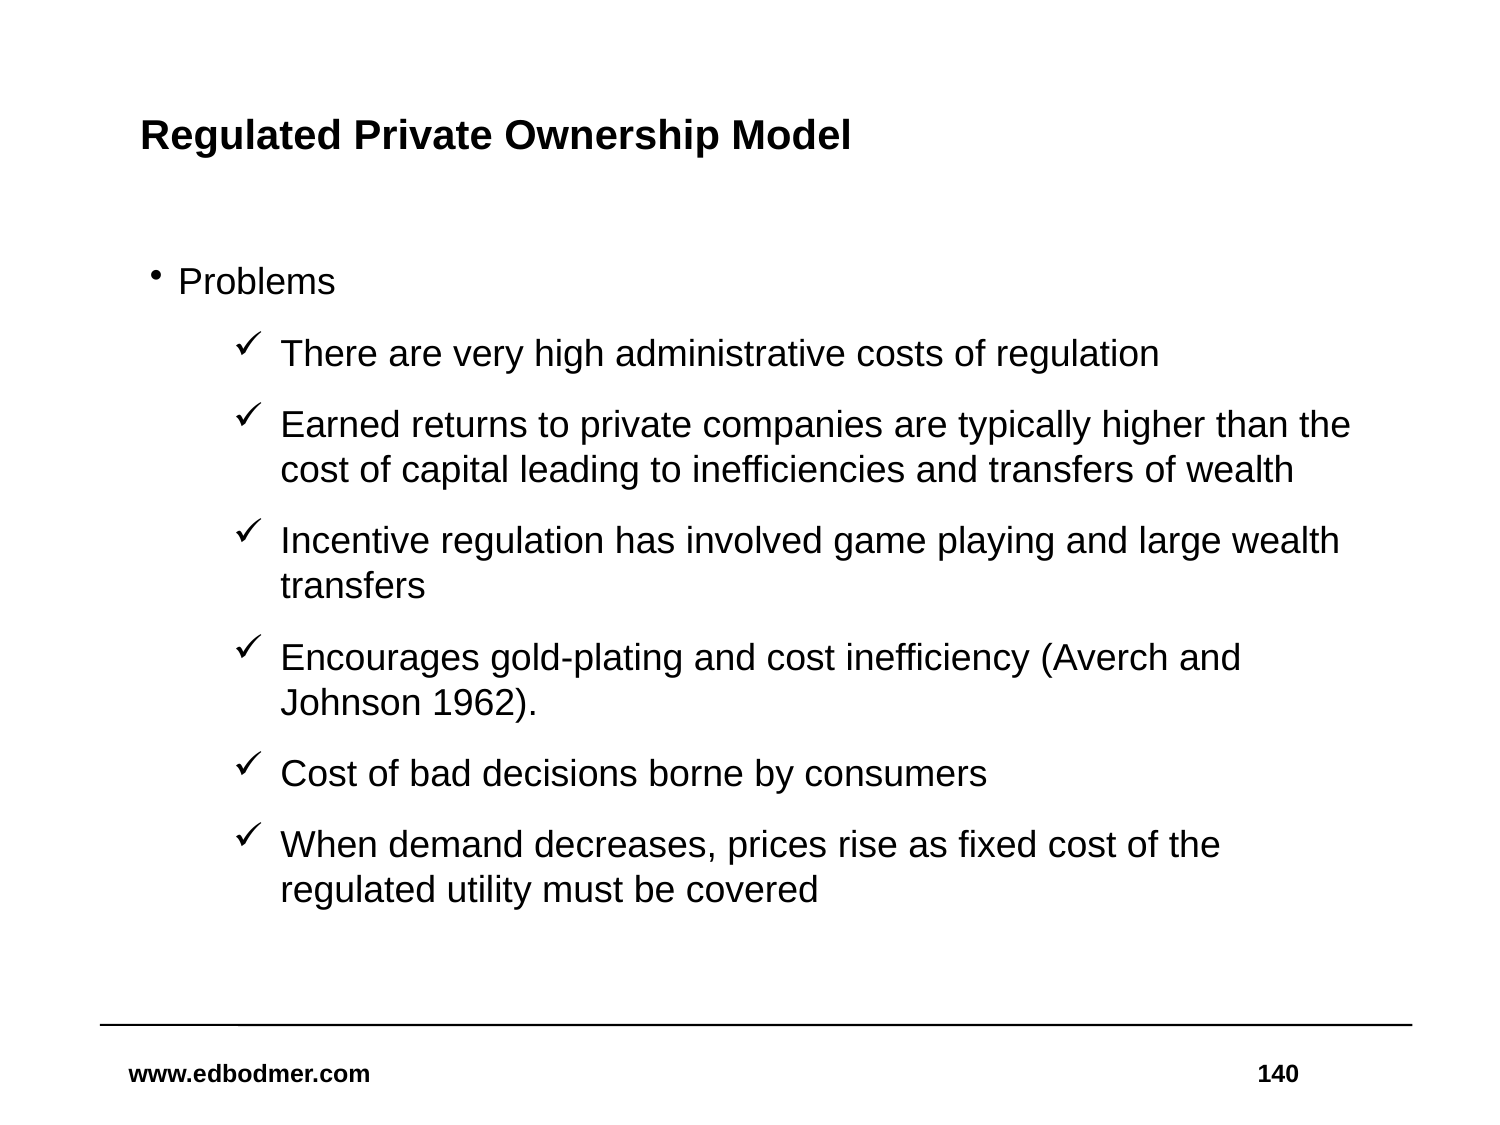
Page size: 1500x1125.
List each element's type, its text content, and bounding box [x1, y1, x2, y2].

title Regulated Private Ownership Model [125, 99, 1288, 225]
list Problems There are very high administrative costs of regulation Earned returns to private companies are typically higher than the cost of capital leading to inefficiencies and transfers of wealth Incentive regulation has involved game playing and large wealth transfers Encourages gold-plating and cost inefficiency (Averch and Johnson 1962). Cost of bad decisions borne by consumers When demand decreases, prices rise as fixed cost of the regulated utility must be covered [125, 249, 1375, 1000]
